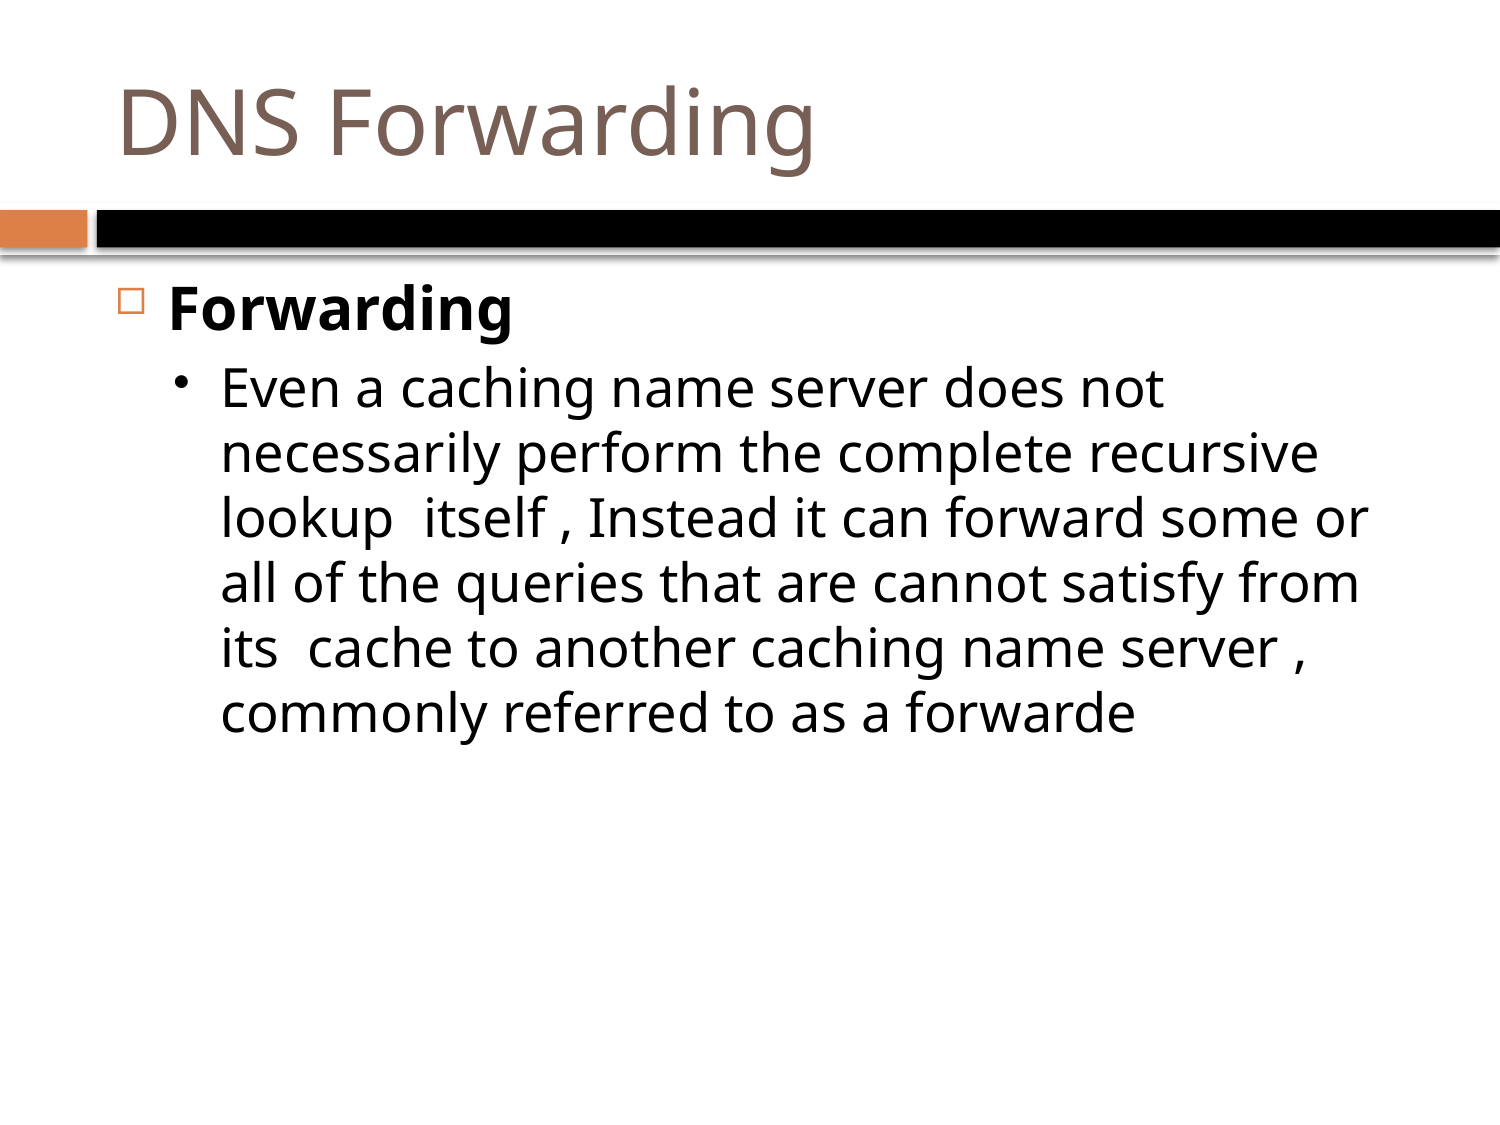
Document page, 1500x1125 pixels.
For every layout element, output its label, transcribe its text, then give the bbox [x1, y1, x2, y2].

title DNS Forwarding [100, 37, 1438, 200]
list Forwarding Even a caching name server does not necessarily perform the complete recursive lookup itself , Instead it can forward some or all of the queries that are cannot satisfy from its cache to another caching name server , commonly referred to as a forwarde [100, 262, 1438, 1000]
